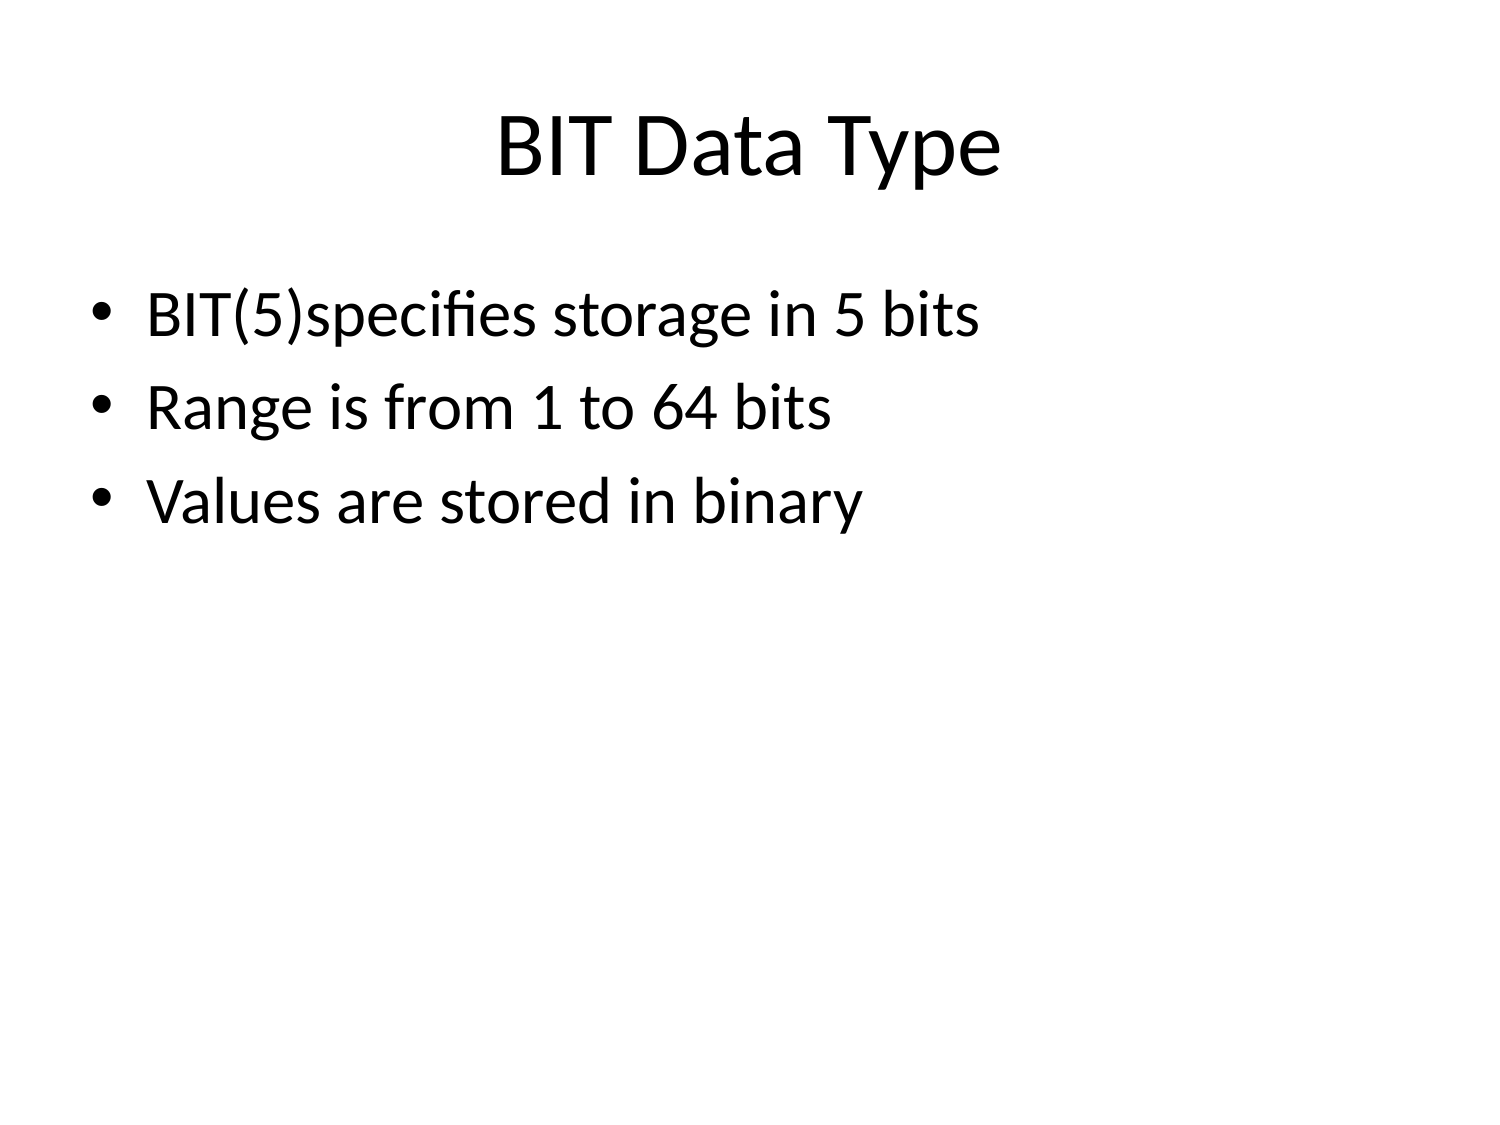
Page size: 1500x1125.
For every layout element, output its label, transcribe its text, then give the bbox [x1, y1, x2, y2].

title BIT Data Type [75, 45, 1425, 233]
list BIT(5)specifies storage in 5 bits Range is from 1 to 64 bits Values are stored in binary [75, 262, 1425, 1005]
